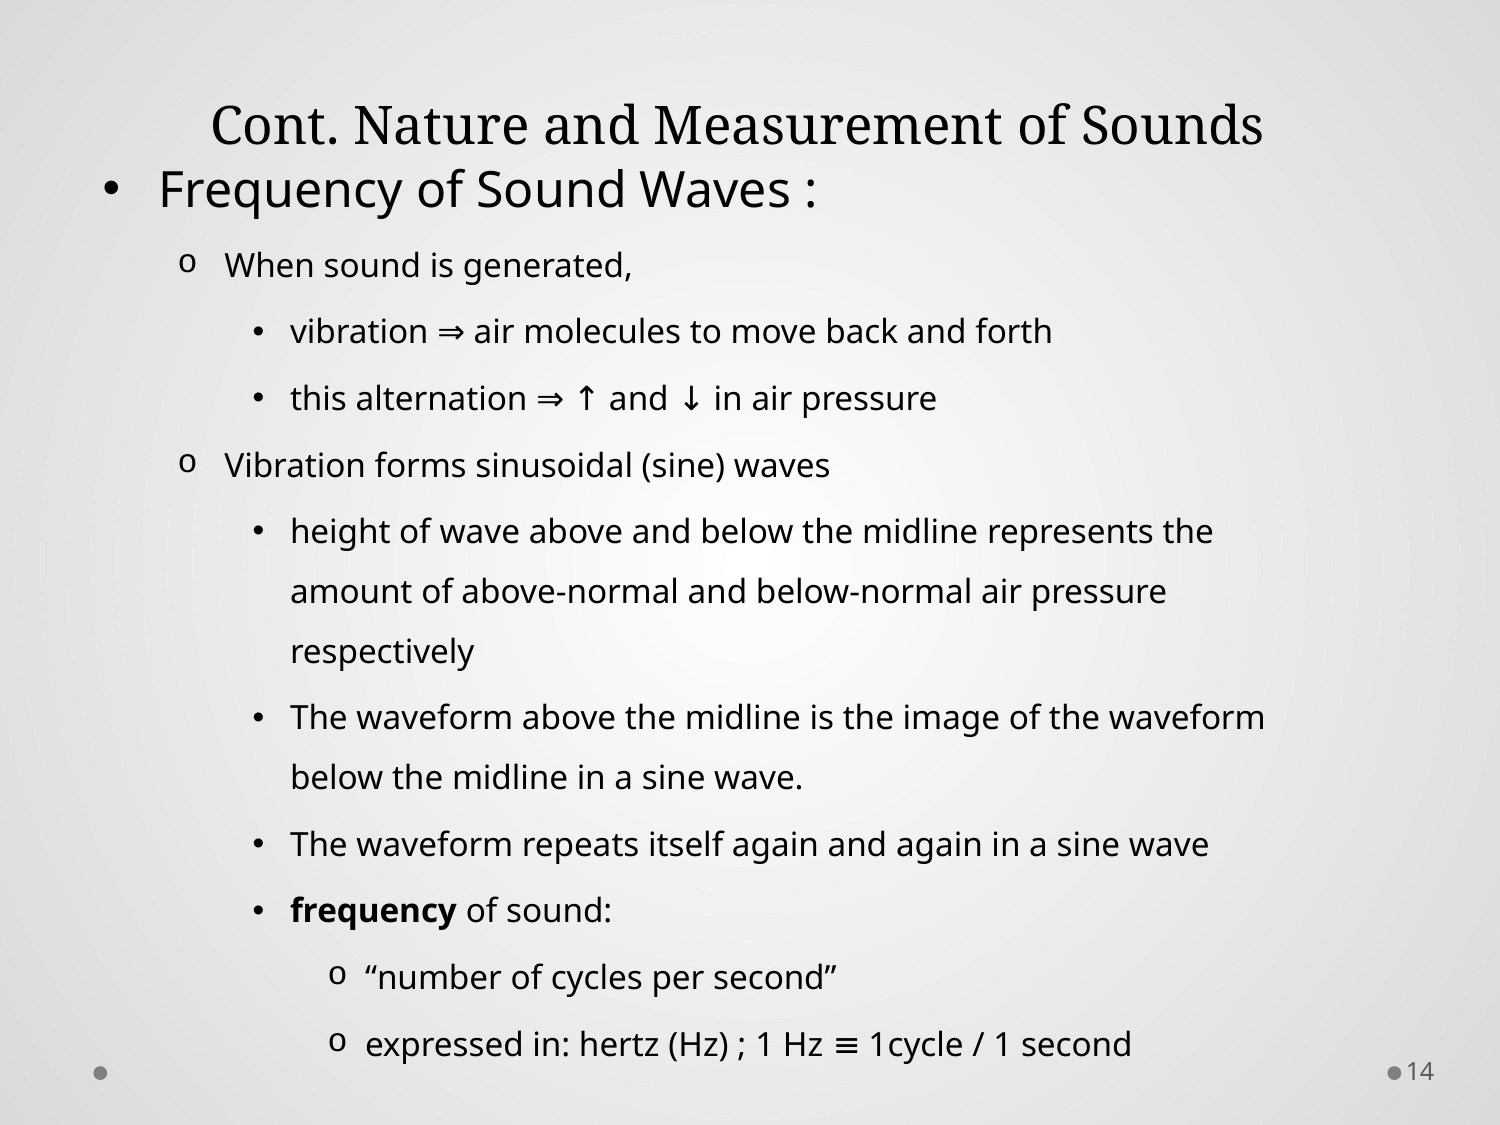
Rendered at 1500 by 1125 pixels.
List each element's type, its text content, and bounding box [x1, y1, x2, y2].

title Cont. Nature and Measurement of Sounds [62, 62, 1413, 163]
list Frequency of Sound Waves : When sound is generated, vibration ⇒ air molecules to move back and forth this alternation ⇒ ↑ and ↓ in air pressure Vibration forms sinusoidal (sine) waves height of wave above and below the midline represents the amount of above-normal and below-normal air pressure respectively The waveform above the midline is the image of the waveform below the midline in a sine wave. The waveform repeats itself again and again in a sine wave frequency of sound: “number of cycles per second” expressed in: hertz (Hz) ; 1 Hz ≡ 1cycle / 1 second [87, 149, 1338, 1125]
slide_number 14 [1401, 1042, 1494, 1103]
